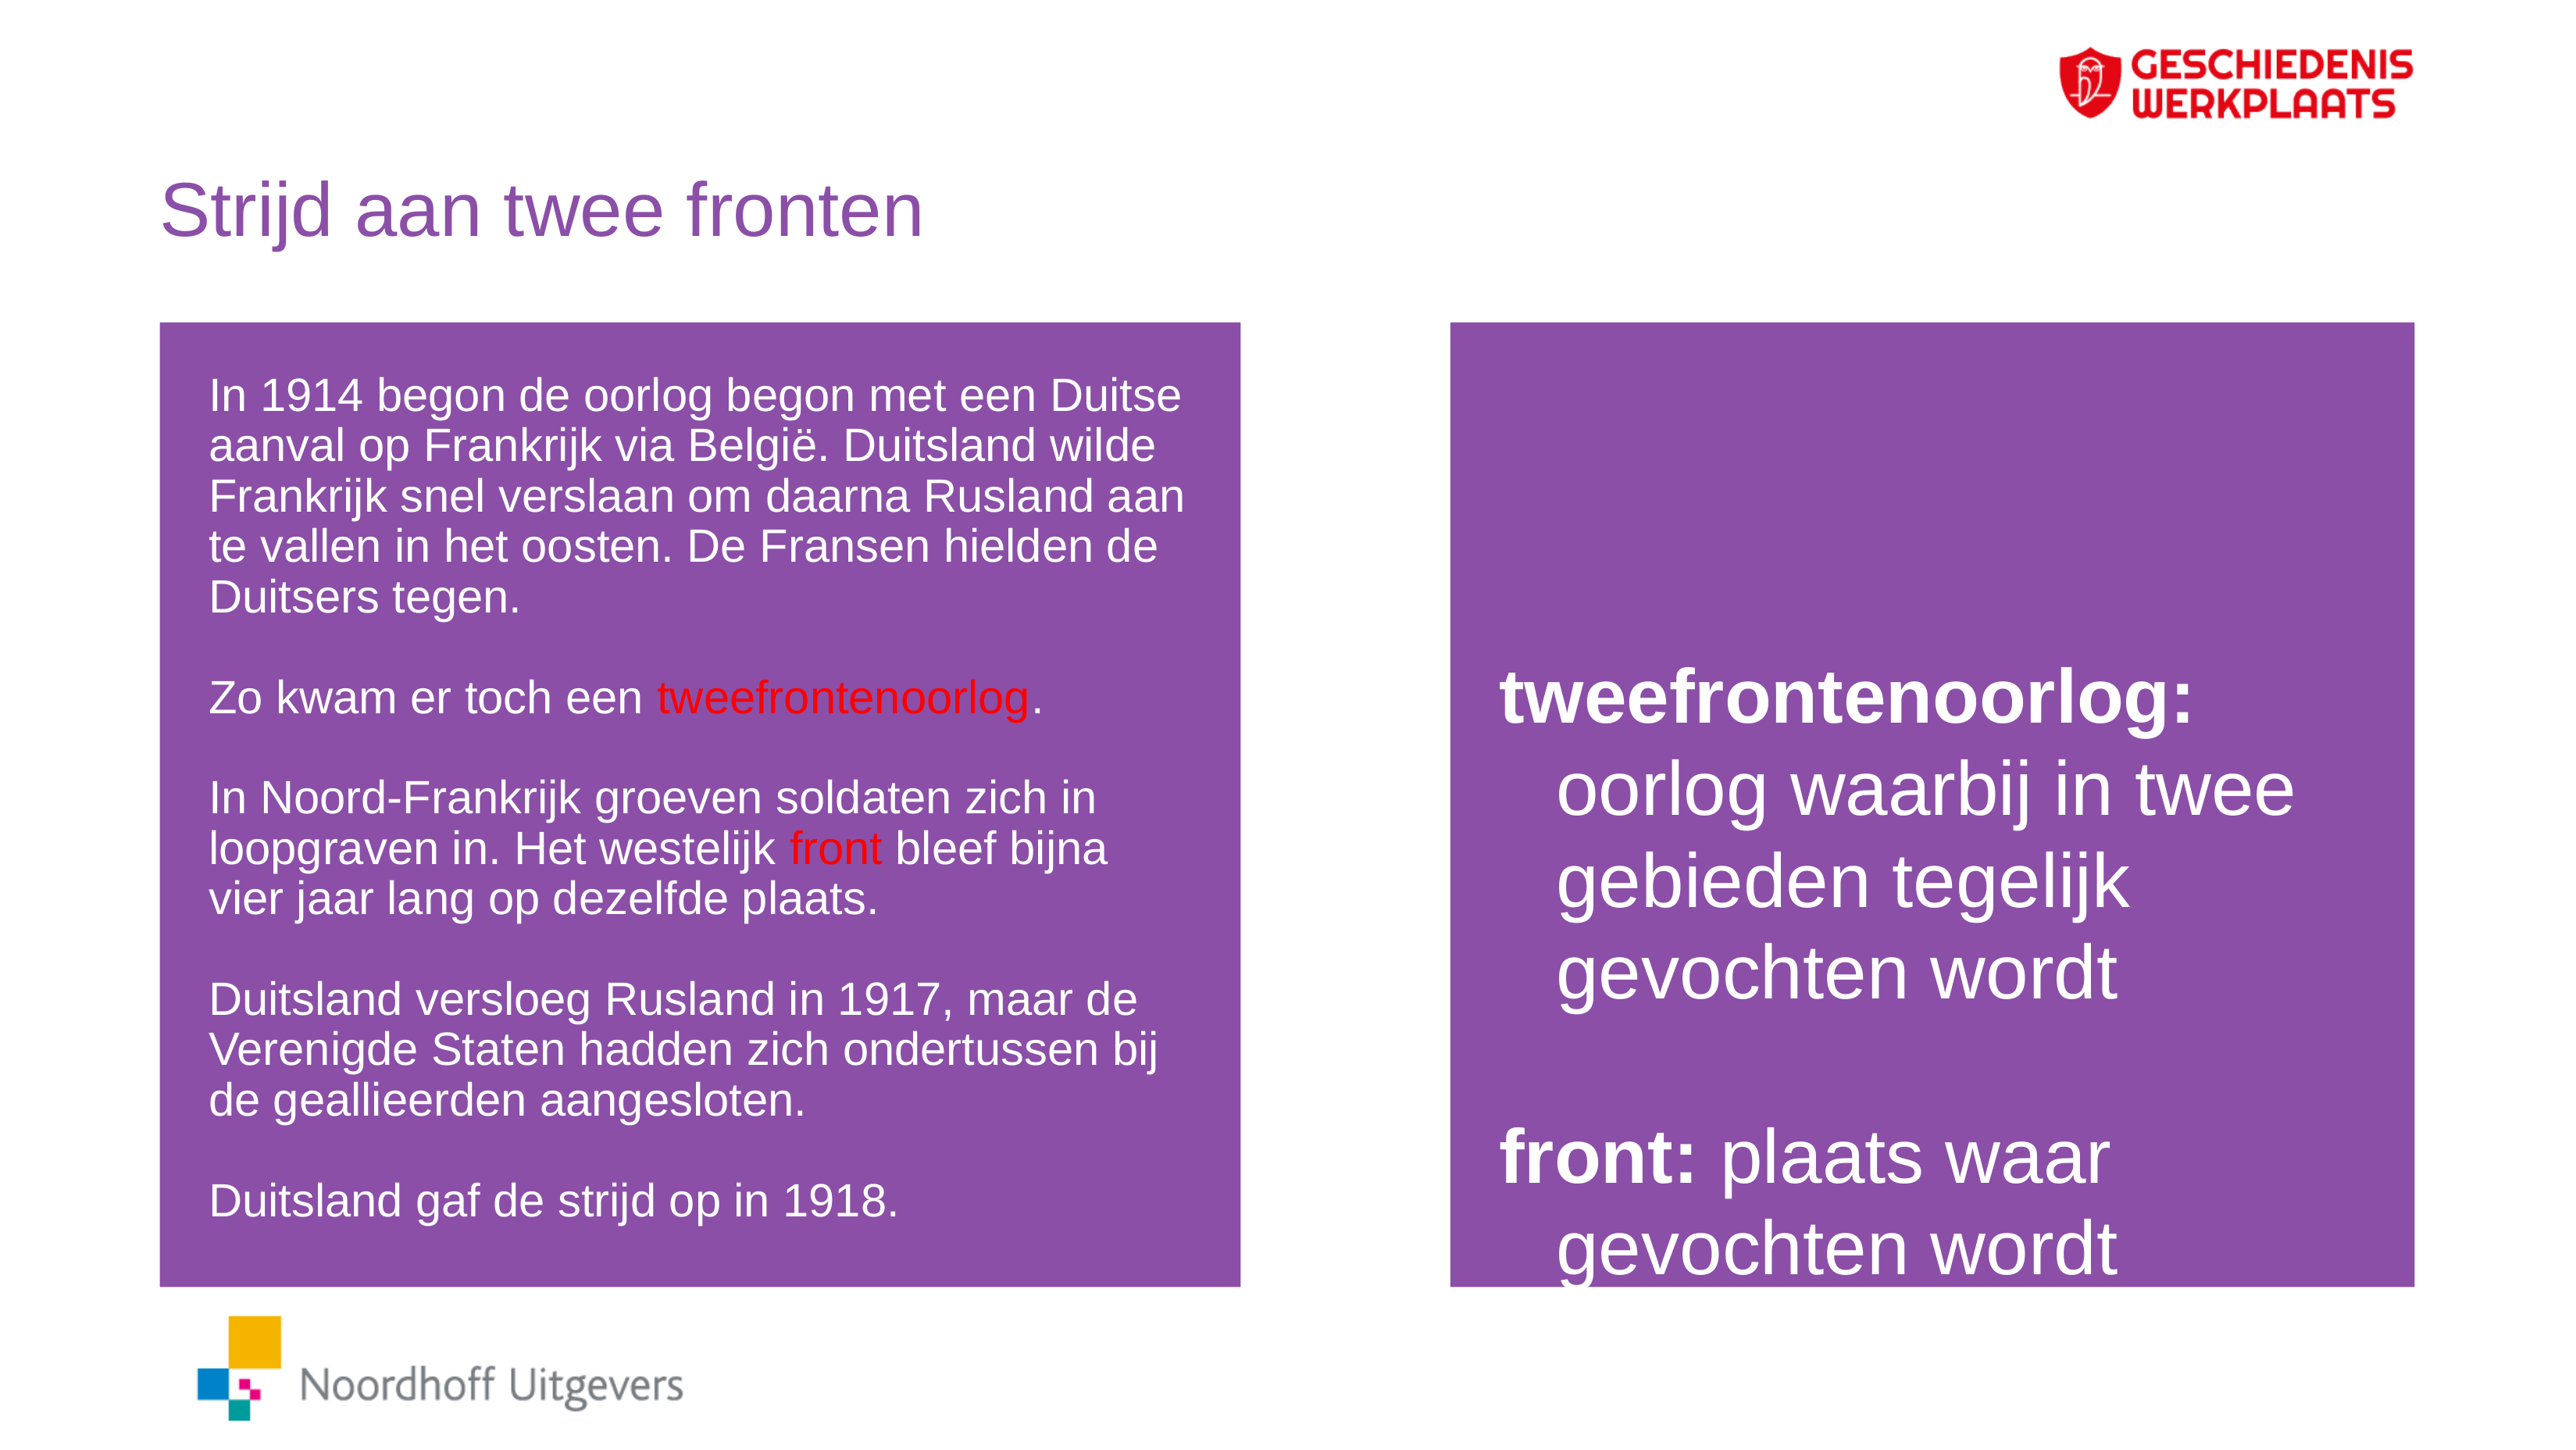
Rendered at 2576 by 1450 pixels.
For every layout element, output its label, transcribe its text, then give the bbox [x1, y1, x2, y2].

title Strijd aan twee fronten [159, 159, 2416, 266]
list tweefrontenoorlog: oorlog waarbij in twee gebieden tegelijk gevochten wordt front: plaats waar gevochten wordt [1450, 322, 2415, 1288]
list In 1914 begon de oorlog begon met een Duitse aanval op Frankrijk via België. Duitsland wilde Frankrijk snel verslaan om daarna Rusland aan te vallen in het oosten. De Fransen hielden de Duitsers tegen. Zo kwam er toch een tweefrontenoorlog. In Noord-Frankrijk groeven soldaten zich in loopgraven in. Het westelijk front bleef bijna vier jaar lang op dezelfde plaats. Duitsland versloeg Rusland in 1917, maar de Verenigde Staten hadden zich ondertussen bij de geallieerden aangesloten. Duitsland gaf de strijd op in 1918. [159, 322, 1241, 1288]
picture [1610, 0, 2576, 161]
picture [159, 1288, 802, 1449]
